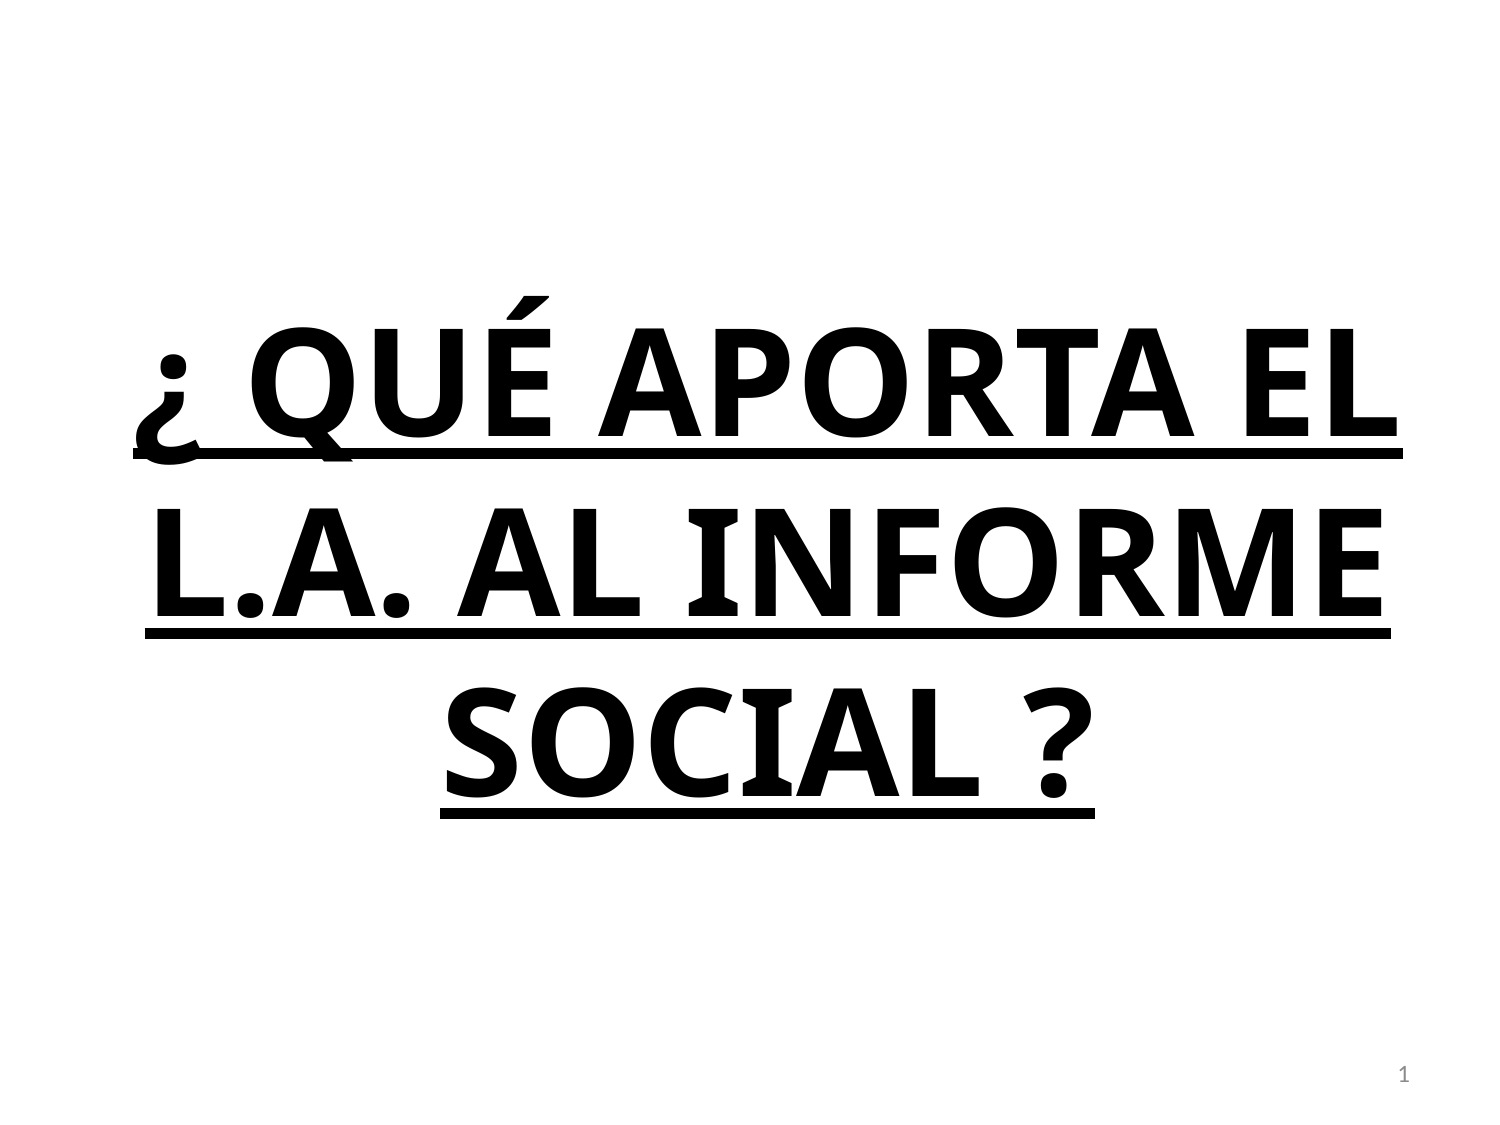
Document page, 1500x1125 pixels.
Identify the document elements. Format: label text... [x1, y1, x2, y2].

title ¿ QUÉ APORTA EL L.A. AL INFORME SOCIAL ? [112, 231, 1424, 882]
subtitle [225, 637, 1275, 925]
slide_number 1 [1074, 1042, 1425, 1103]
